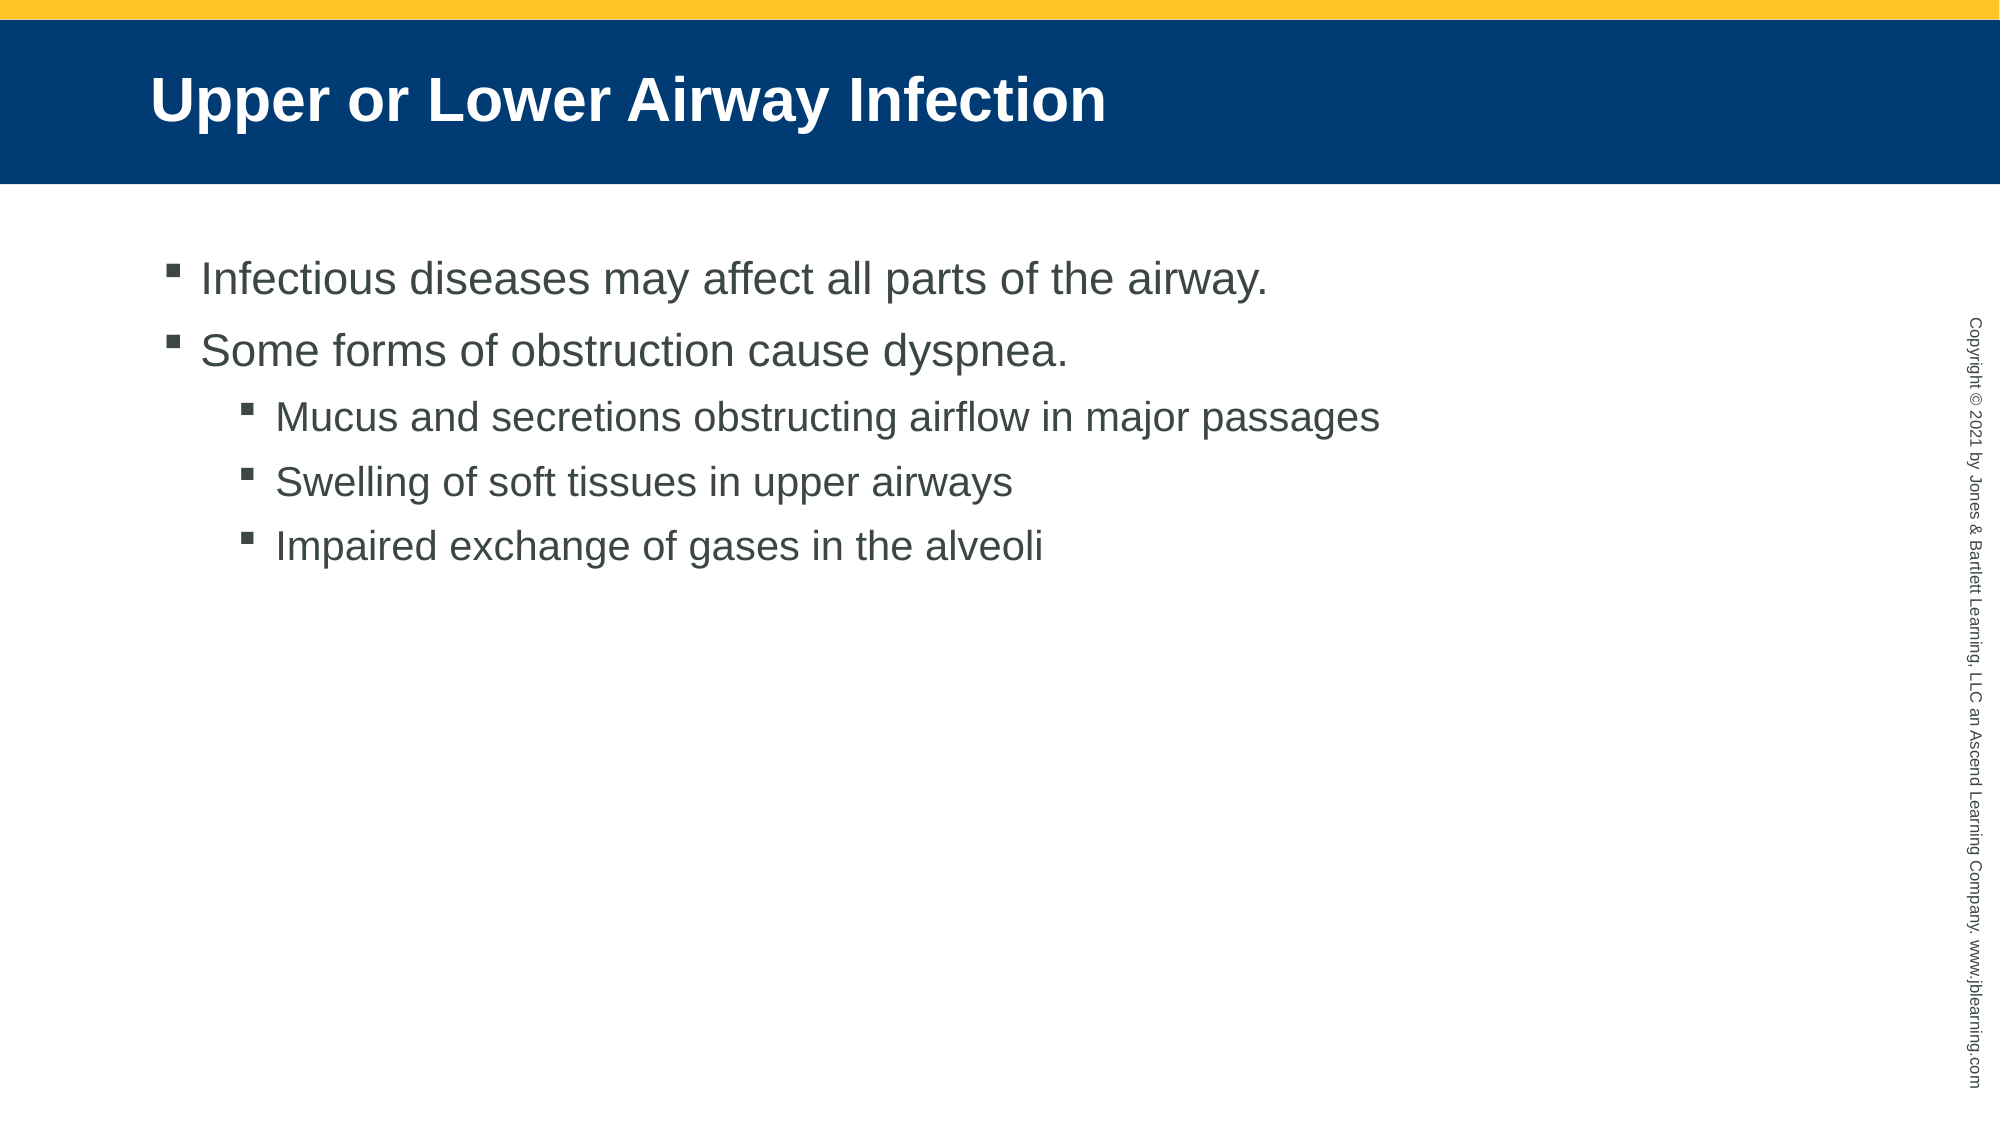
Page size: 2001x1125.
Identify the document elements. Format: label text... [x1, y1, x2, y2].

title Upper or Lower Airway Infection [0, 19, 2000, 185]
list Infectious diseases may affect all parts of the airway. Some forms of obstruction cause dyspnea. Mucus and secretions obstructing airflow in major passages Swelling of soft tissues in upper airways Impaired exchange of gases in the alveoli [147, 241, 1848, 1030]
